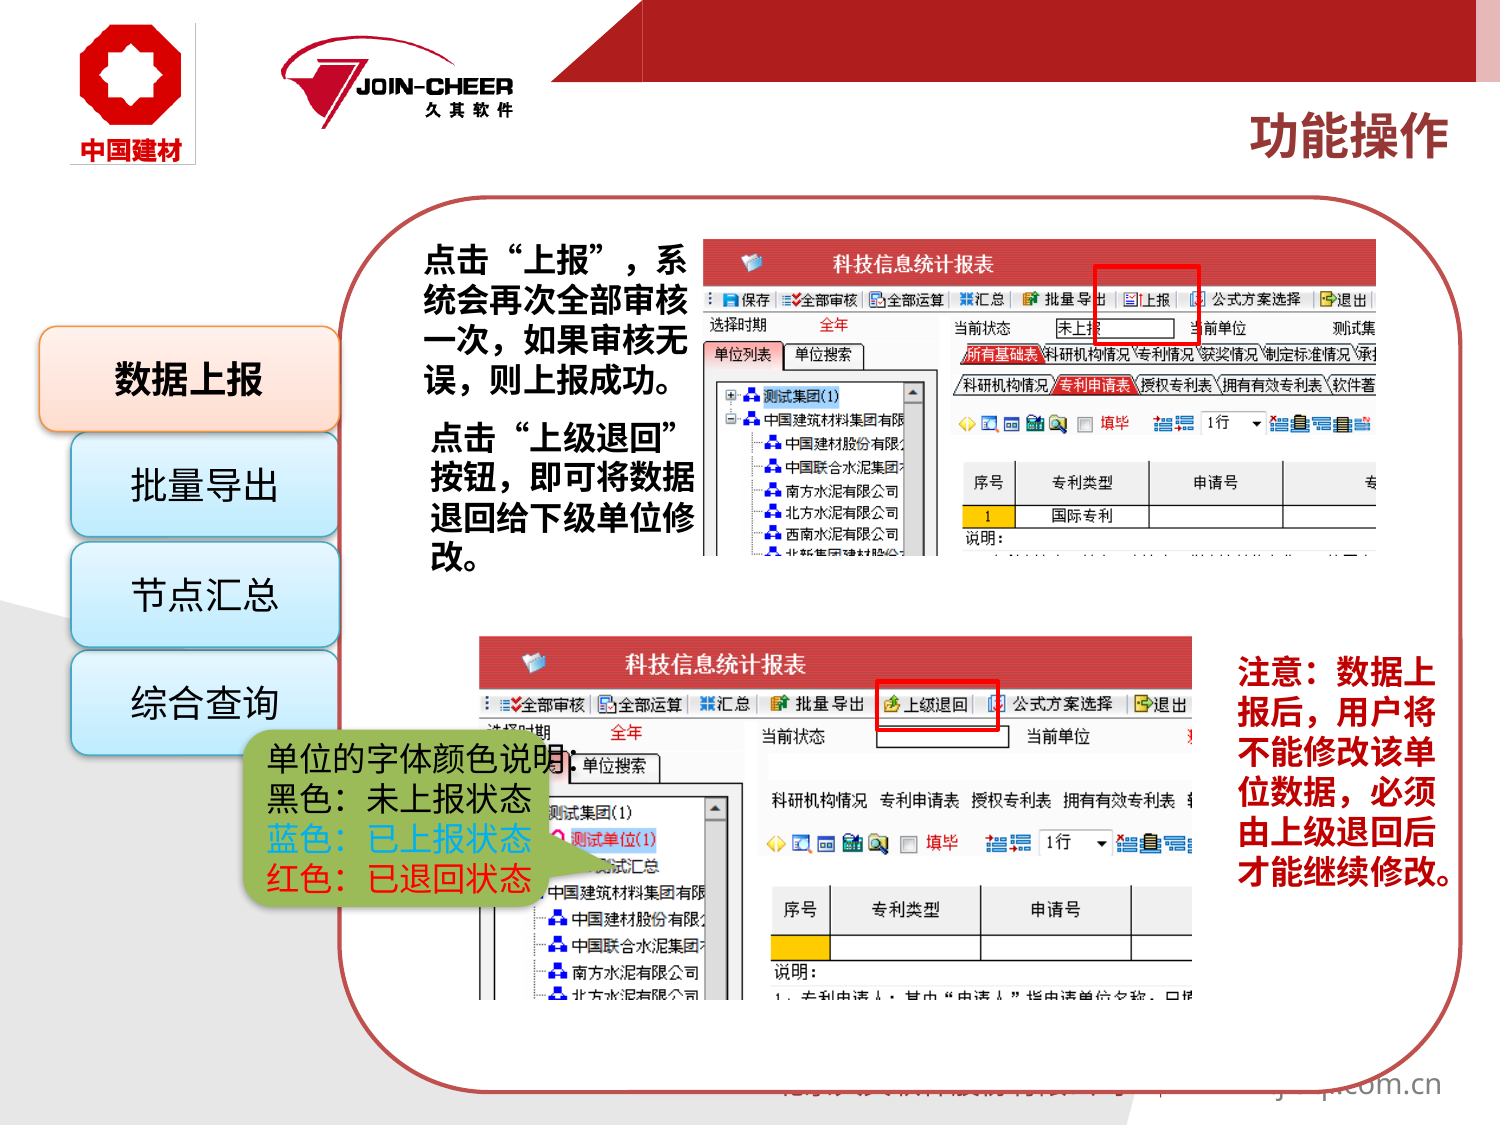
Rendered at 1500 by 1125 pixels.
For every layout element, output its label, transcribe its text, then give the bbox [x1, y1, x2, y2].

picture [702, 239, 1377, 557]
text_box [337, 195, 1463, 1095]
text_box 批量导出 [70, 436, 337, 538]
text_box 单位的字体颜色说明： 黑色：未上报状态 蓝色：已上报状态 红色：已退回状态 [243, 729, 473, 907]
text_box 数据上报 [38, 325, 341, 433]
title 功能操作 [114, 82, 1465, 188]
text_box 节点汇总 [70, 541, 341, 648]
picture [478, 836, 483, 848]
text_box 注意：数据上报后，用户将不能修改该单位数据，必须由上级退回后才能继续修改。 [1222, 644, 1483, 899]
picture [281, 35, 513, 82]
text_box 点击“上级退回”按钮，即可将数据退回给下级单位修改。 [415, 409, 715, 584]
text_box 综合查询 [70, 652, 337, 757]
text_box 点击“上报”，系统会再次全部审核一次，如果审核无误，则上报成功。 [408, 232, 727, 407]
picture [478, 634, 1192, 1000]
picture [70, 23, 196, 165]
